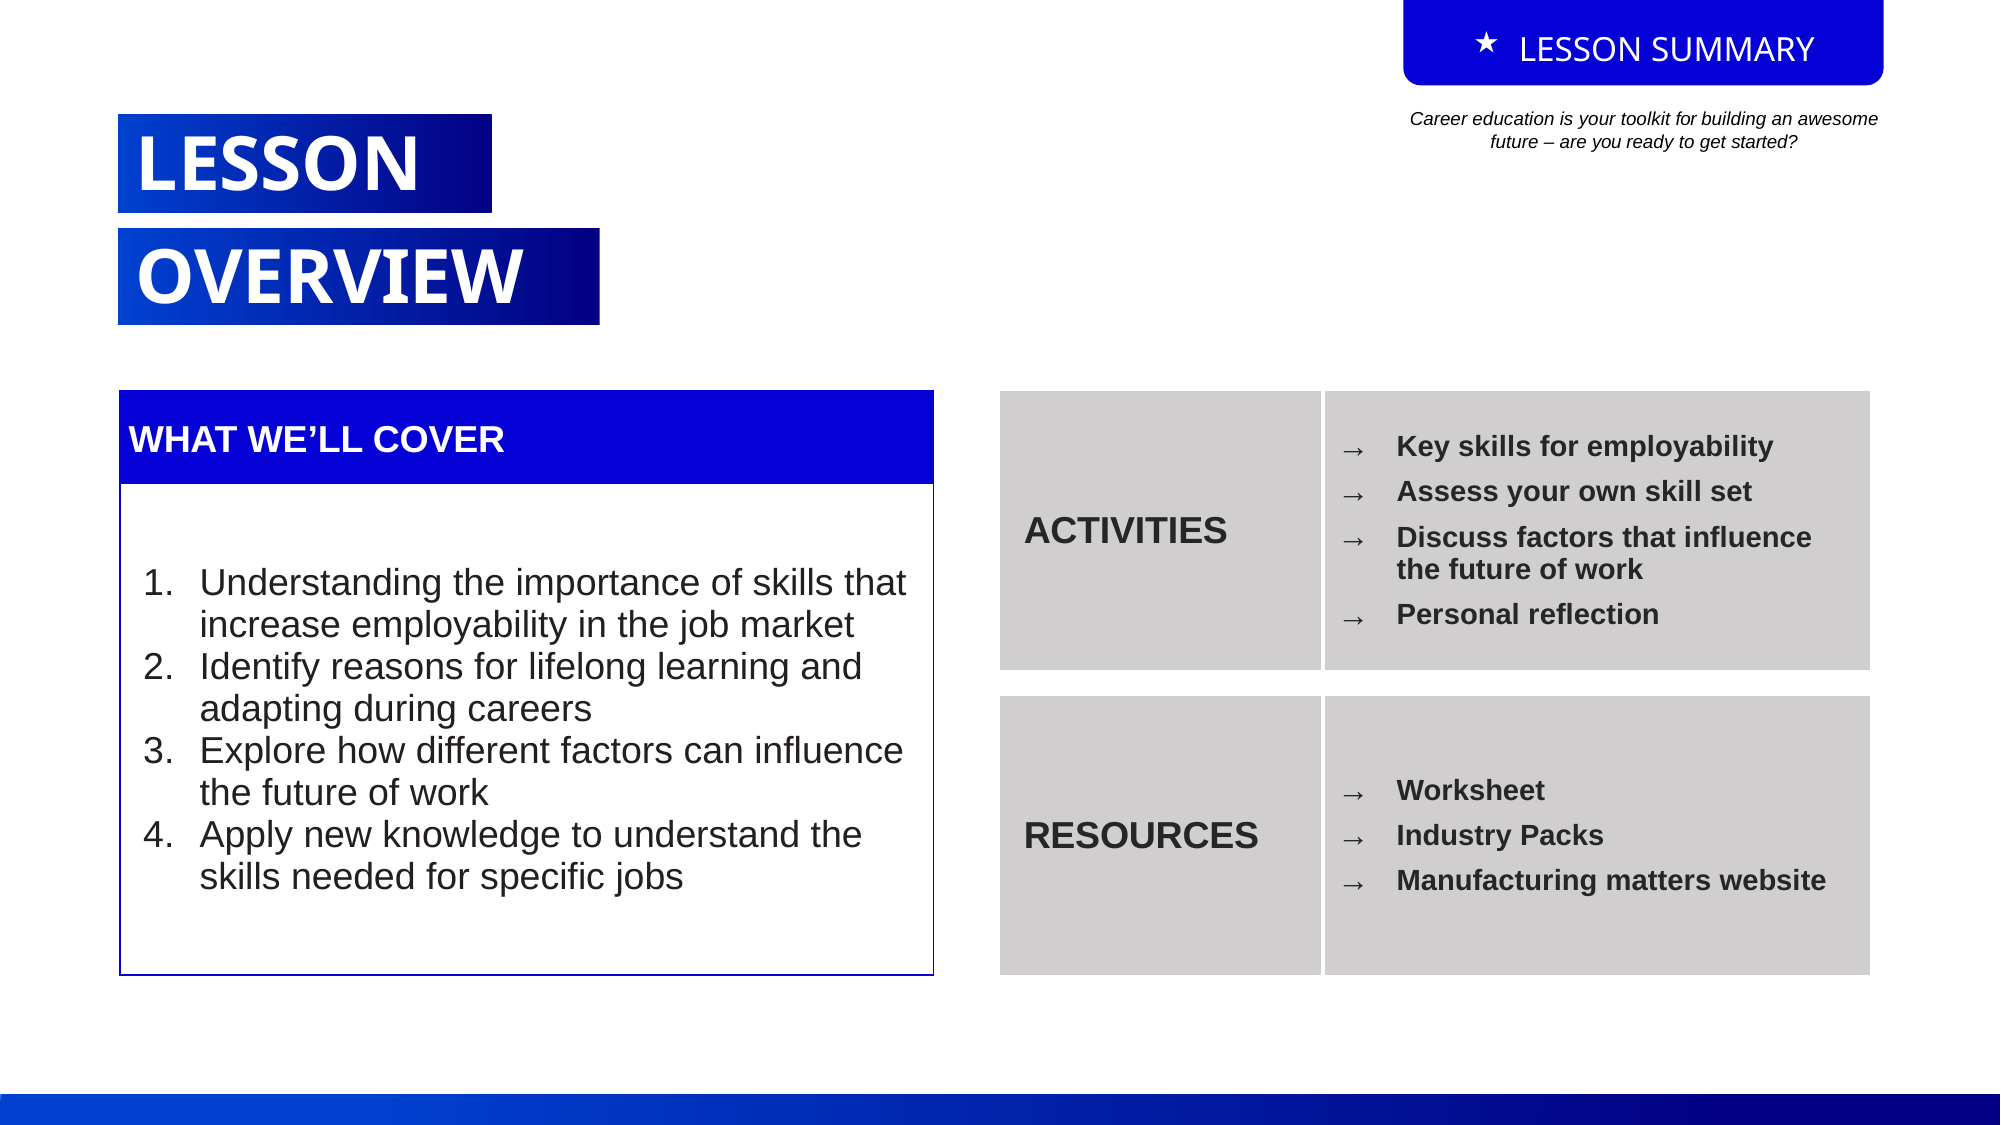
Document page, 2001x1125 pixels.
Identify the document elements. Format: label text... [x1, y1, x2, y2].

text_box Career education is your toolkit for building an awesome future – are you ready to get started? [1403, 104, 1884, 152]
text_box OVERVIEW [133, 226, 584, 319]
table_cell Understanding the importance of skills that increase employability in the job market Identify reasons for lifelong learning and adapting during careers Explore how different factors can influence the future of work Apply new knowledge to understand the skills needed for specific jobs [121, 484, 933, 974]
title LESSON [133, 112, 476, 226]
text_box [118, 114, 133, 213]
table_header WHAT WE’LL COVER [121, 392, 933, 484]
table_header RESOURCES [1000, 696, 1321, 975]
table_header Key skills for employability Assess your own skill set Discuss factors that influence the future of work Personal reflection [1325, 391, 1870, 670]
table_header ACTIVITIES [1000, 391, 1321, 670]
text_box [117, 227, 600, 326]
table_header Worksheet Industry Packs Manufacturing matters website [1325, 696, 1870, 975]
text_box [476, 114, 492, 213]
picture [0, 1094, 2000, 1125]
text_box LESSON SUMMARY [1401, 0, 1886, 88]
